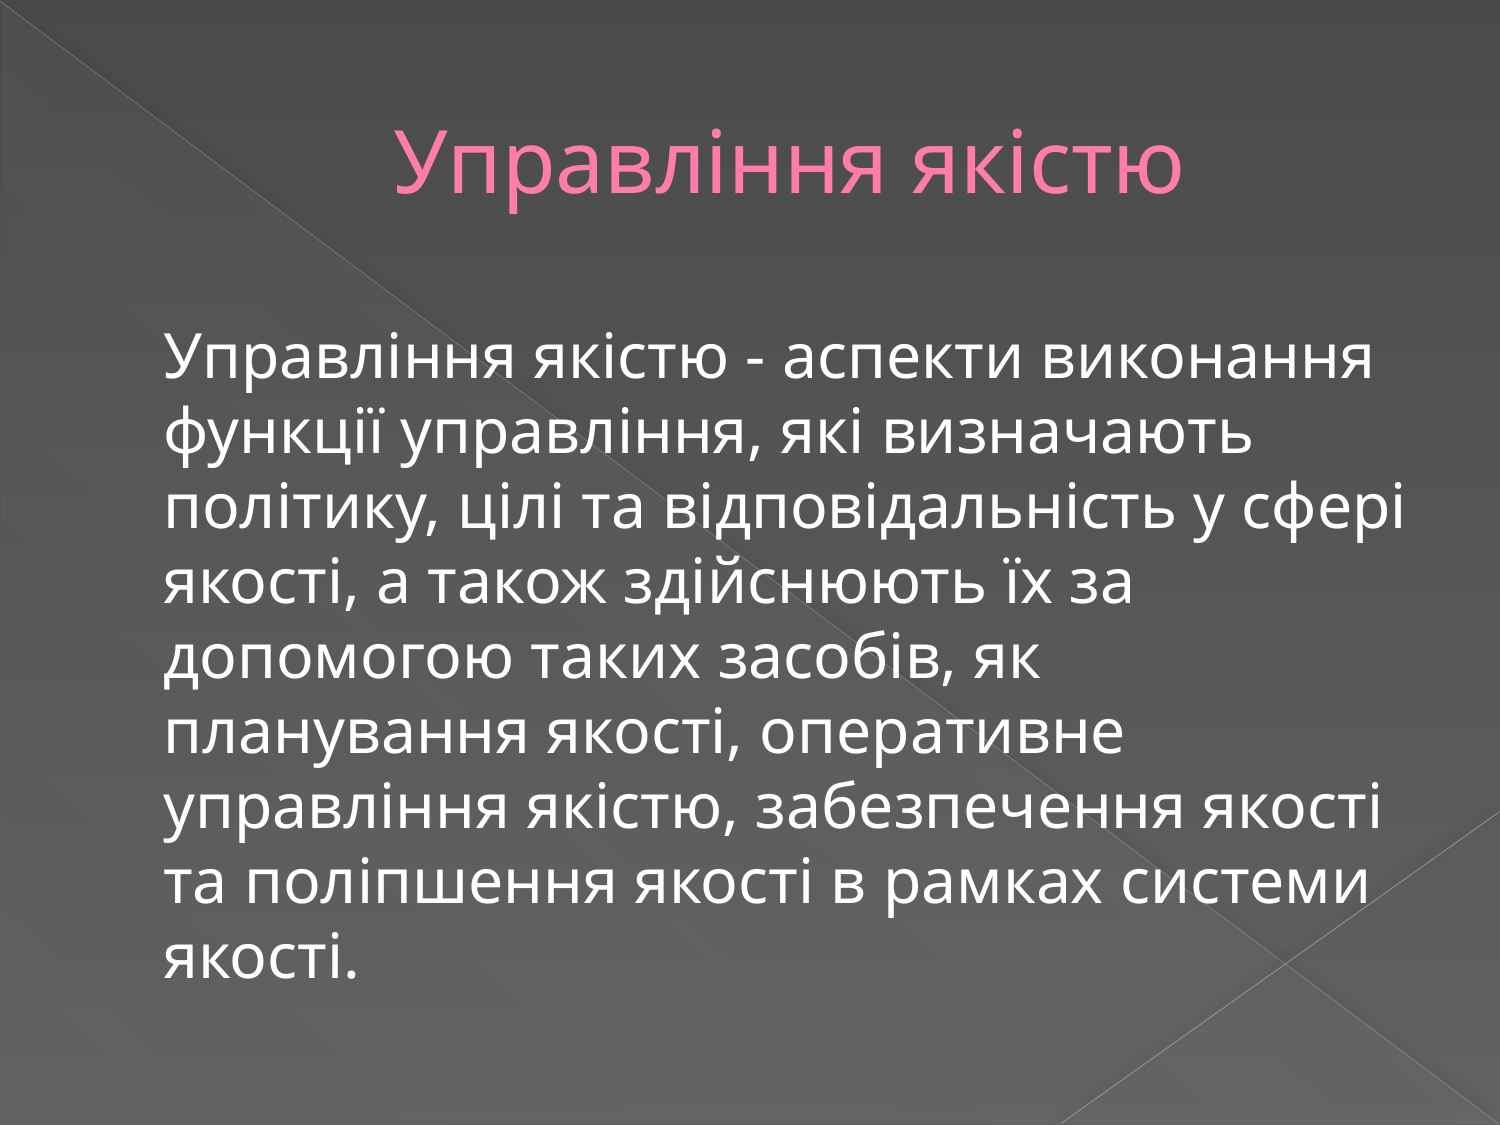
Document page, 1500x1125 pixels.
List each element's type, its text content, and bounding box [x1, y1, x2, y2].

title Управління якістю [75, 43, 1425, 274]
list Управління якістю - аспекти виконання функції управління, які визначають політику, цілі та відповідальність у сфері якості, а також здійснюють їх за допомогою таких засобів, як планування якості, оперативне управління якістю, забезпечення якості та поліпшення якості в рамках системи якості. [75, 308, 1425, 1059]
